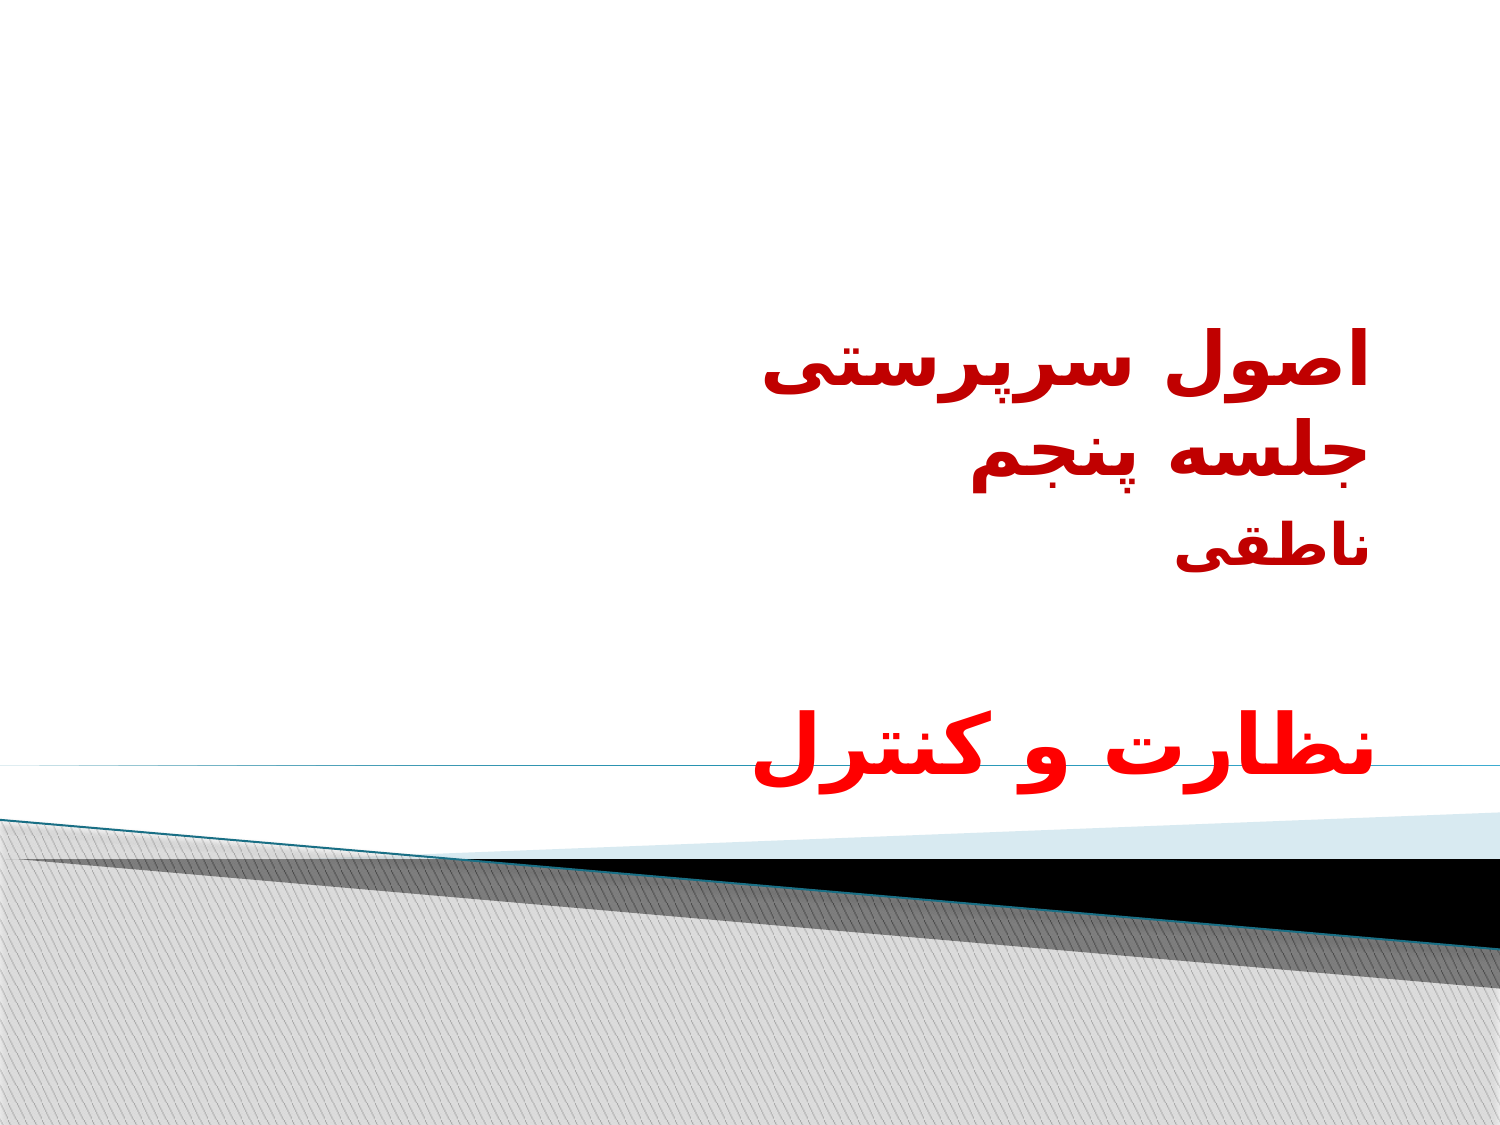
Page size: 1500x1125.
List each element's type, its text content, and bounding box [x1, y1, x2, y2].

picture [5, 859, 1500, 989]
subtitle نظارت و کنترل [112, 575, 1388, 800]
title اصول سرپرستی جلسه پنجم ناطقی [112, 287, 1388, 575]
